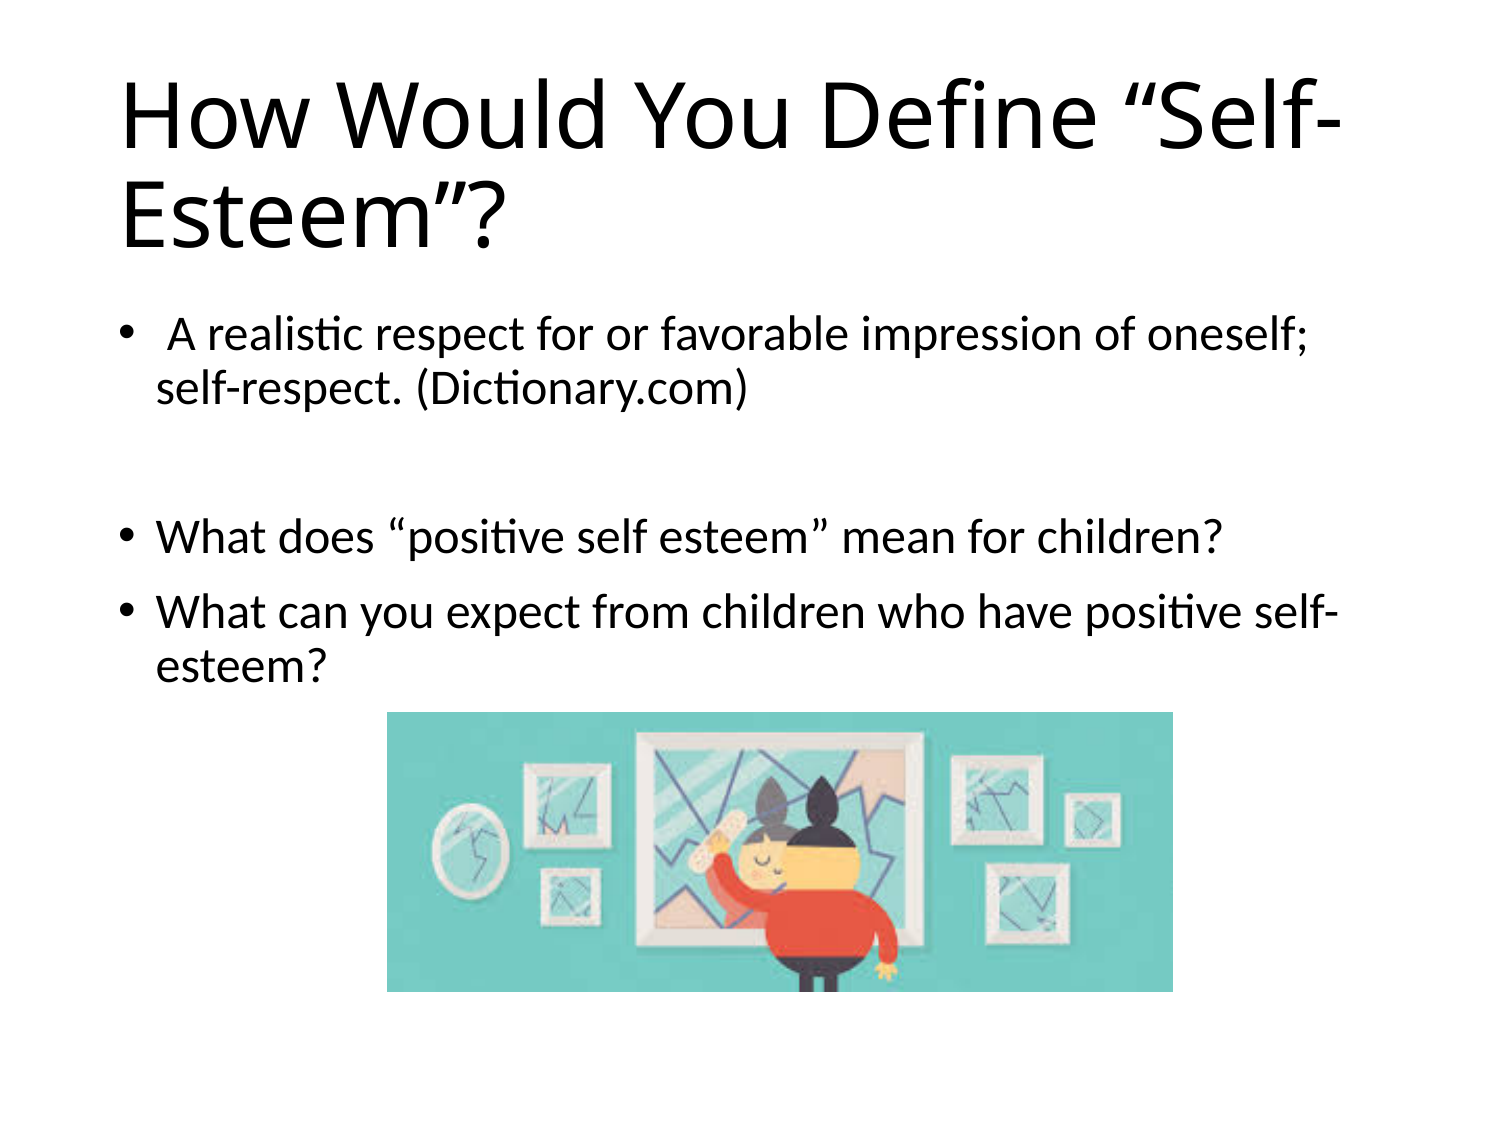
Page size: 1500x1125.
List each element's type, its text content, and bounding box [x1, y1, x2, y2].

list A realistic respect for or favorable impression of oneself; self-respect. (Dictionary.com) What does “positive self esteem” mean for children? What can you expect from children who have positive self-esteem? [103, 299, 1397, 1014]
title How Would You Define “Self-Esteem”? [103, 59, 1397, 278]
picture [387, 712, 1173, 992]
